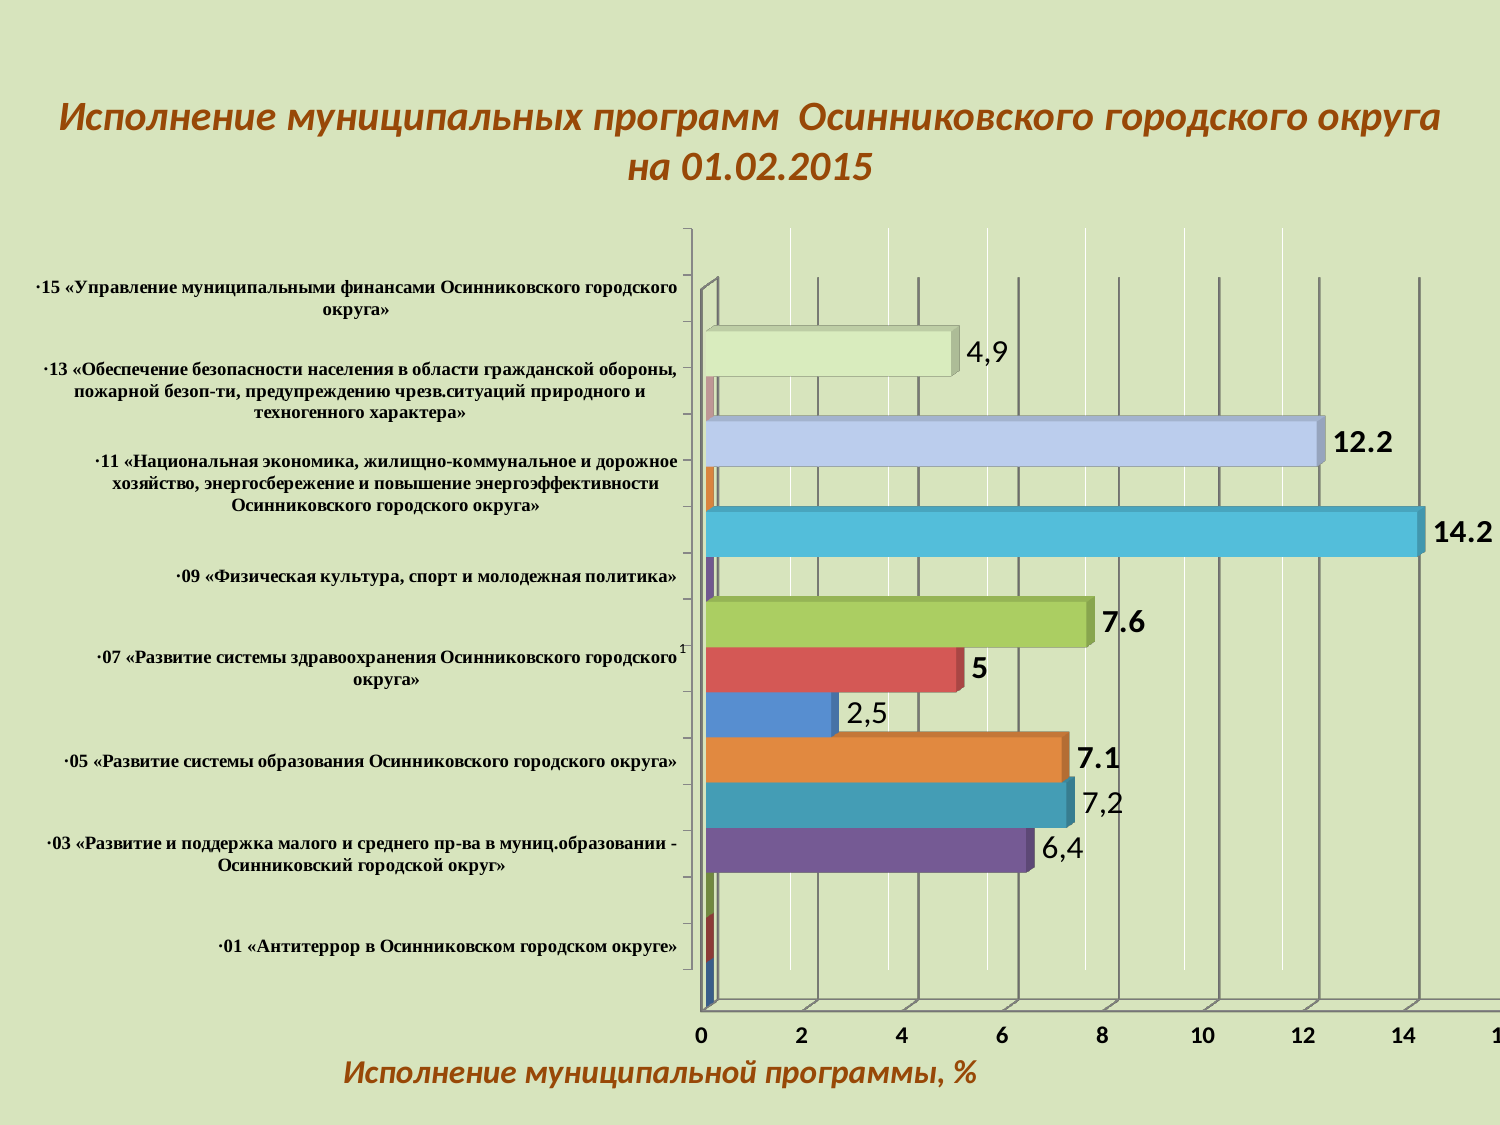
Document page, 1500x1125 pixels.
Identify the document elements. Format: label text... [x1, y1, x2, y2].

title Исполнение муниципальных программ Осинниковского городского округа на 01.02.2015 [35, 45, 1465, 209]
chart [34, 187, 1500, 1050]
text_box Исполнение муниципальной программы, % [328, 1042, 1102, 1098]
